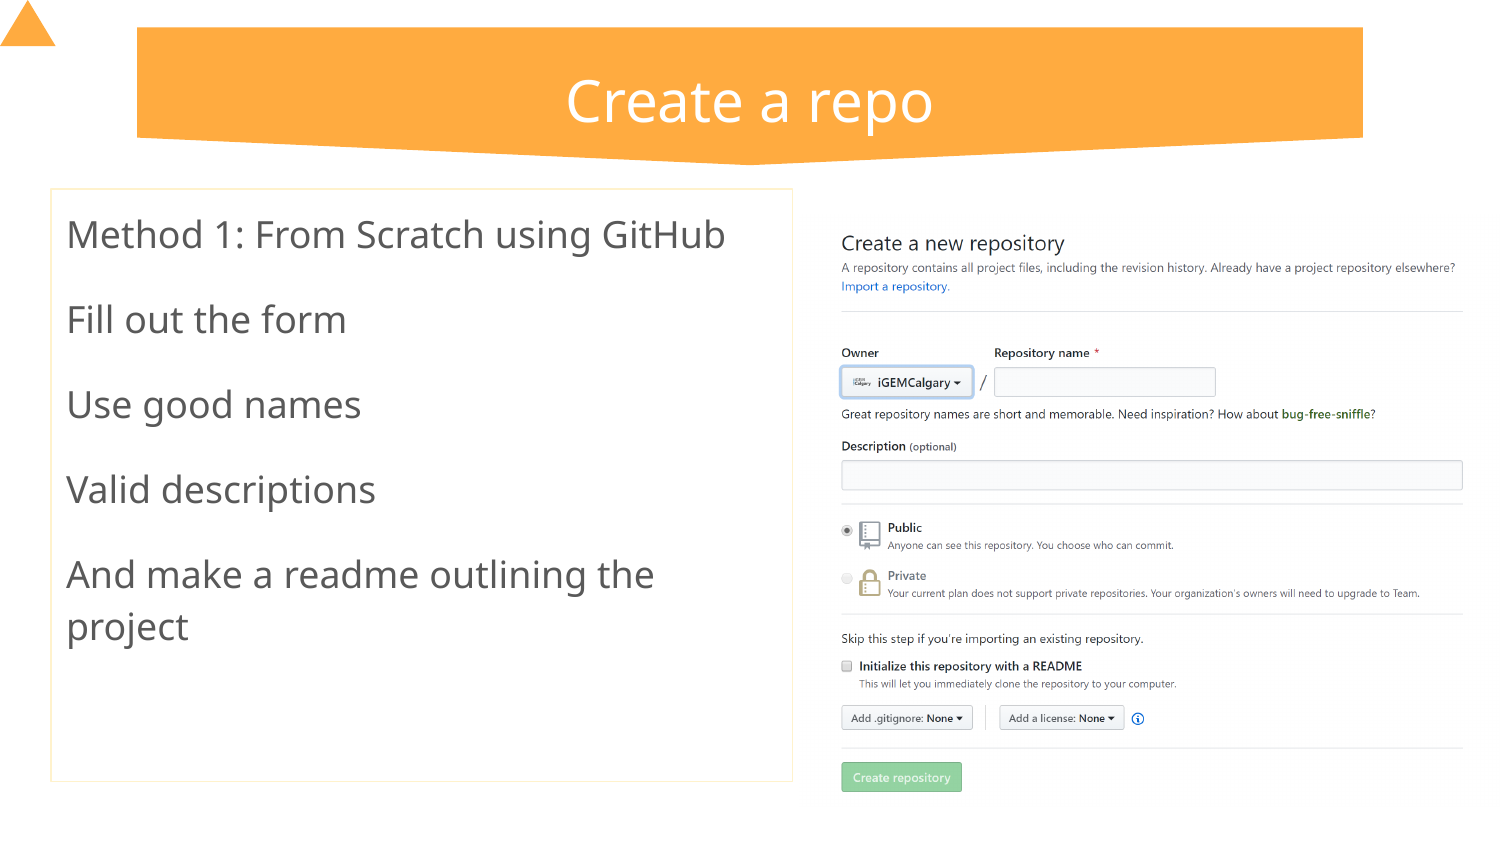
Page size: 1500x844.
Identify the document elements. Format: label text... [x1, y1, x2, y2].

title Create a repo [51, 49, 1449, 144]
text_box [137, 27, 1363, 49]
text_box [0, 0, 56, 47]
text_box [279, 144, 1221, 166]
list Method 1: From Scratch using GitHub Fill out the form Use good names Valid descriptions And make a readme outlining the project [51, 189, 793, 782]
picture [799, 214, 1500, 808]
